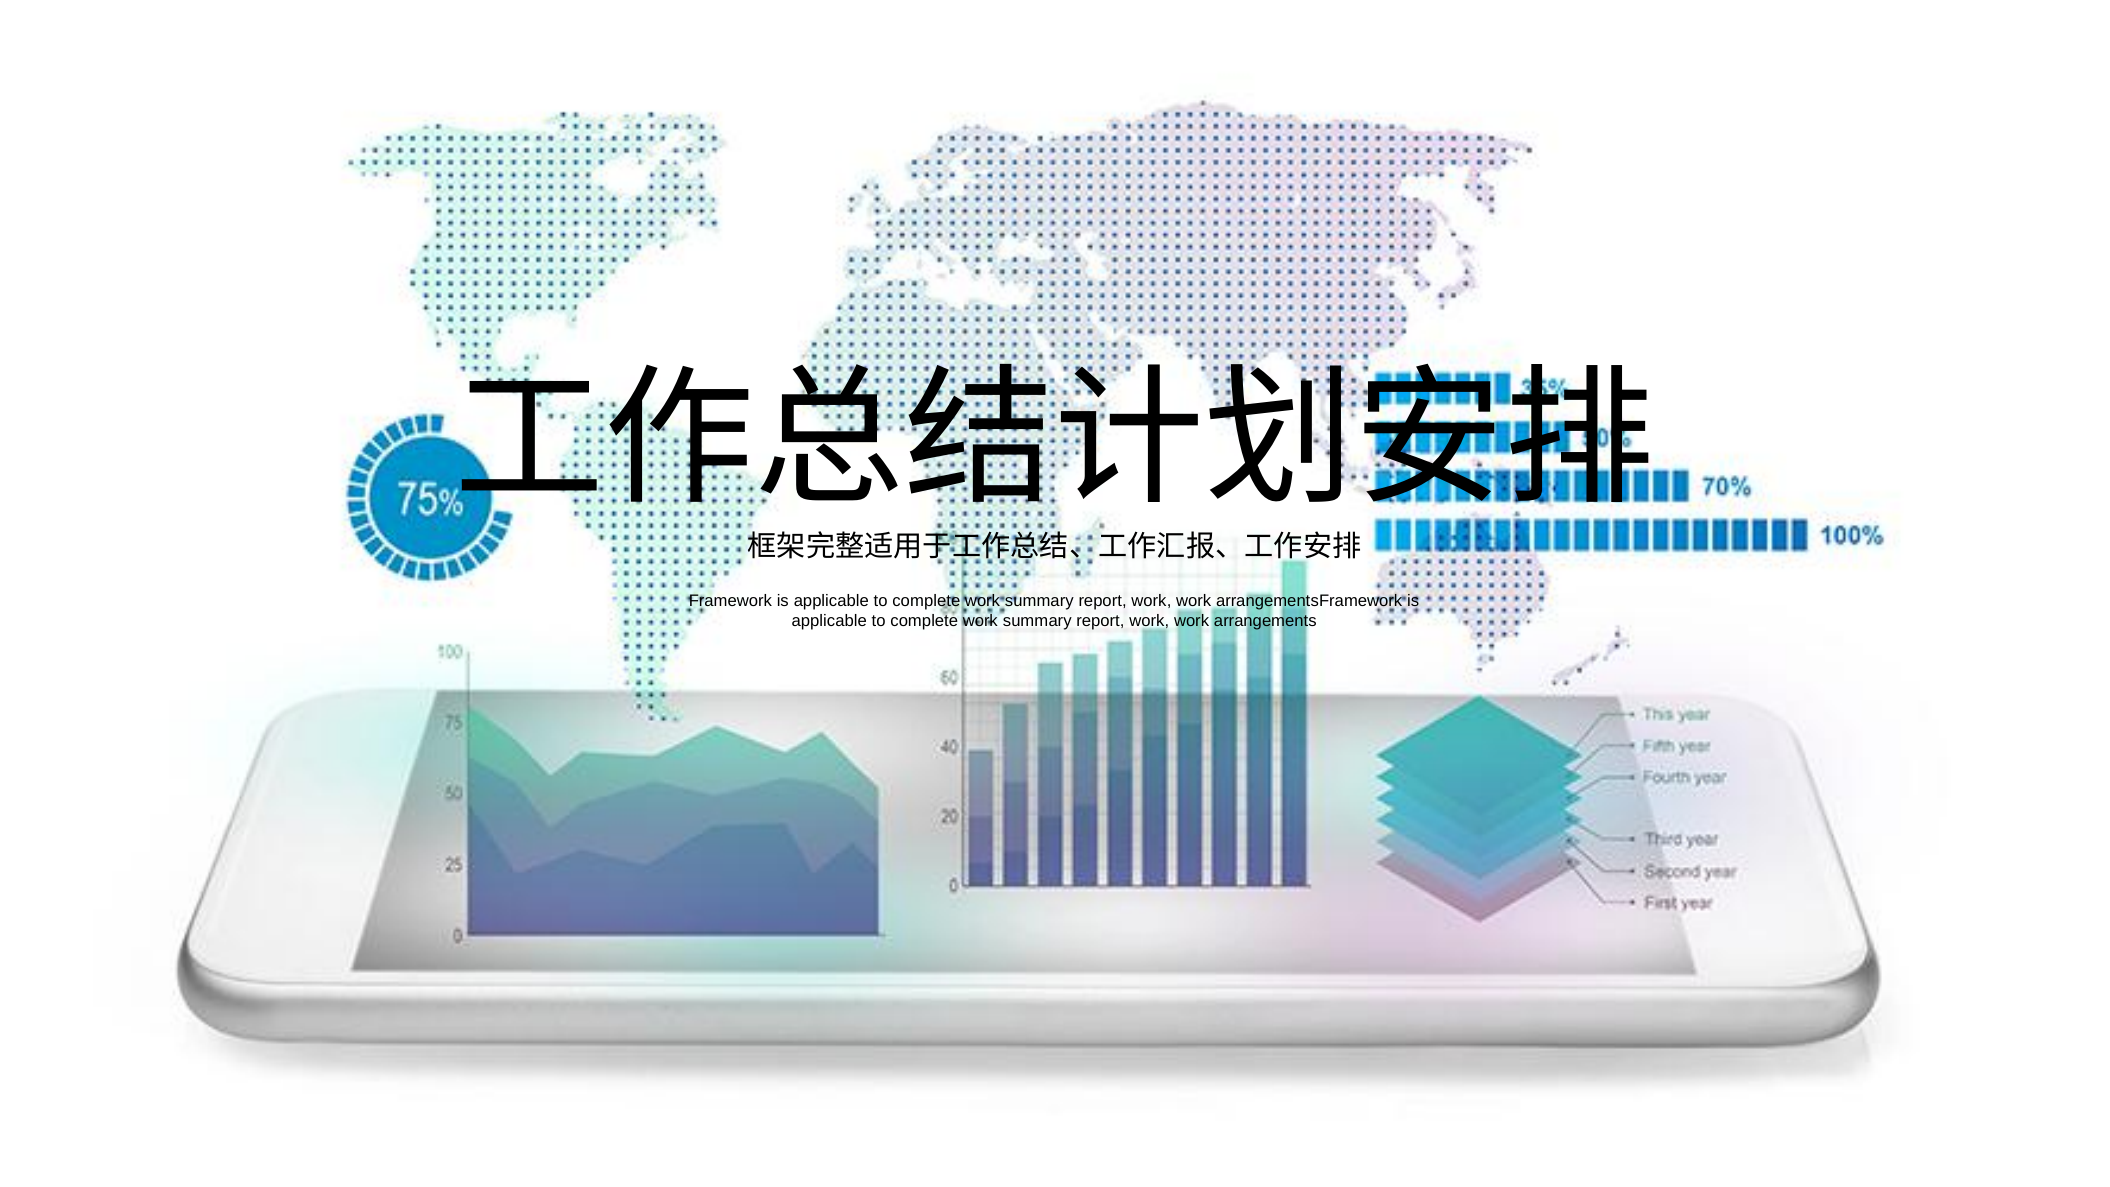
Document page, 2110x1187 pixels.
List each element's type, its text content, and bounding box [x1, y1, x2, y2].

text_box [0, 0, 2110, 1187]
text_box 框架完整适用于工作总结、工作汇报、工作安排 [615, 519, 1494, 570]
text_box 工作总结计划安排 [436, 333, 1673, 529]
text_box Framework is applicable to complete work summary report, work, work arrangementsFramework is applicable to complete work summary report, work, work arrangements [664, 582, 1446, 637]
